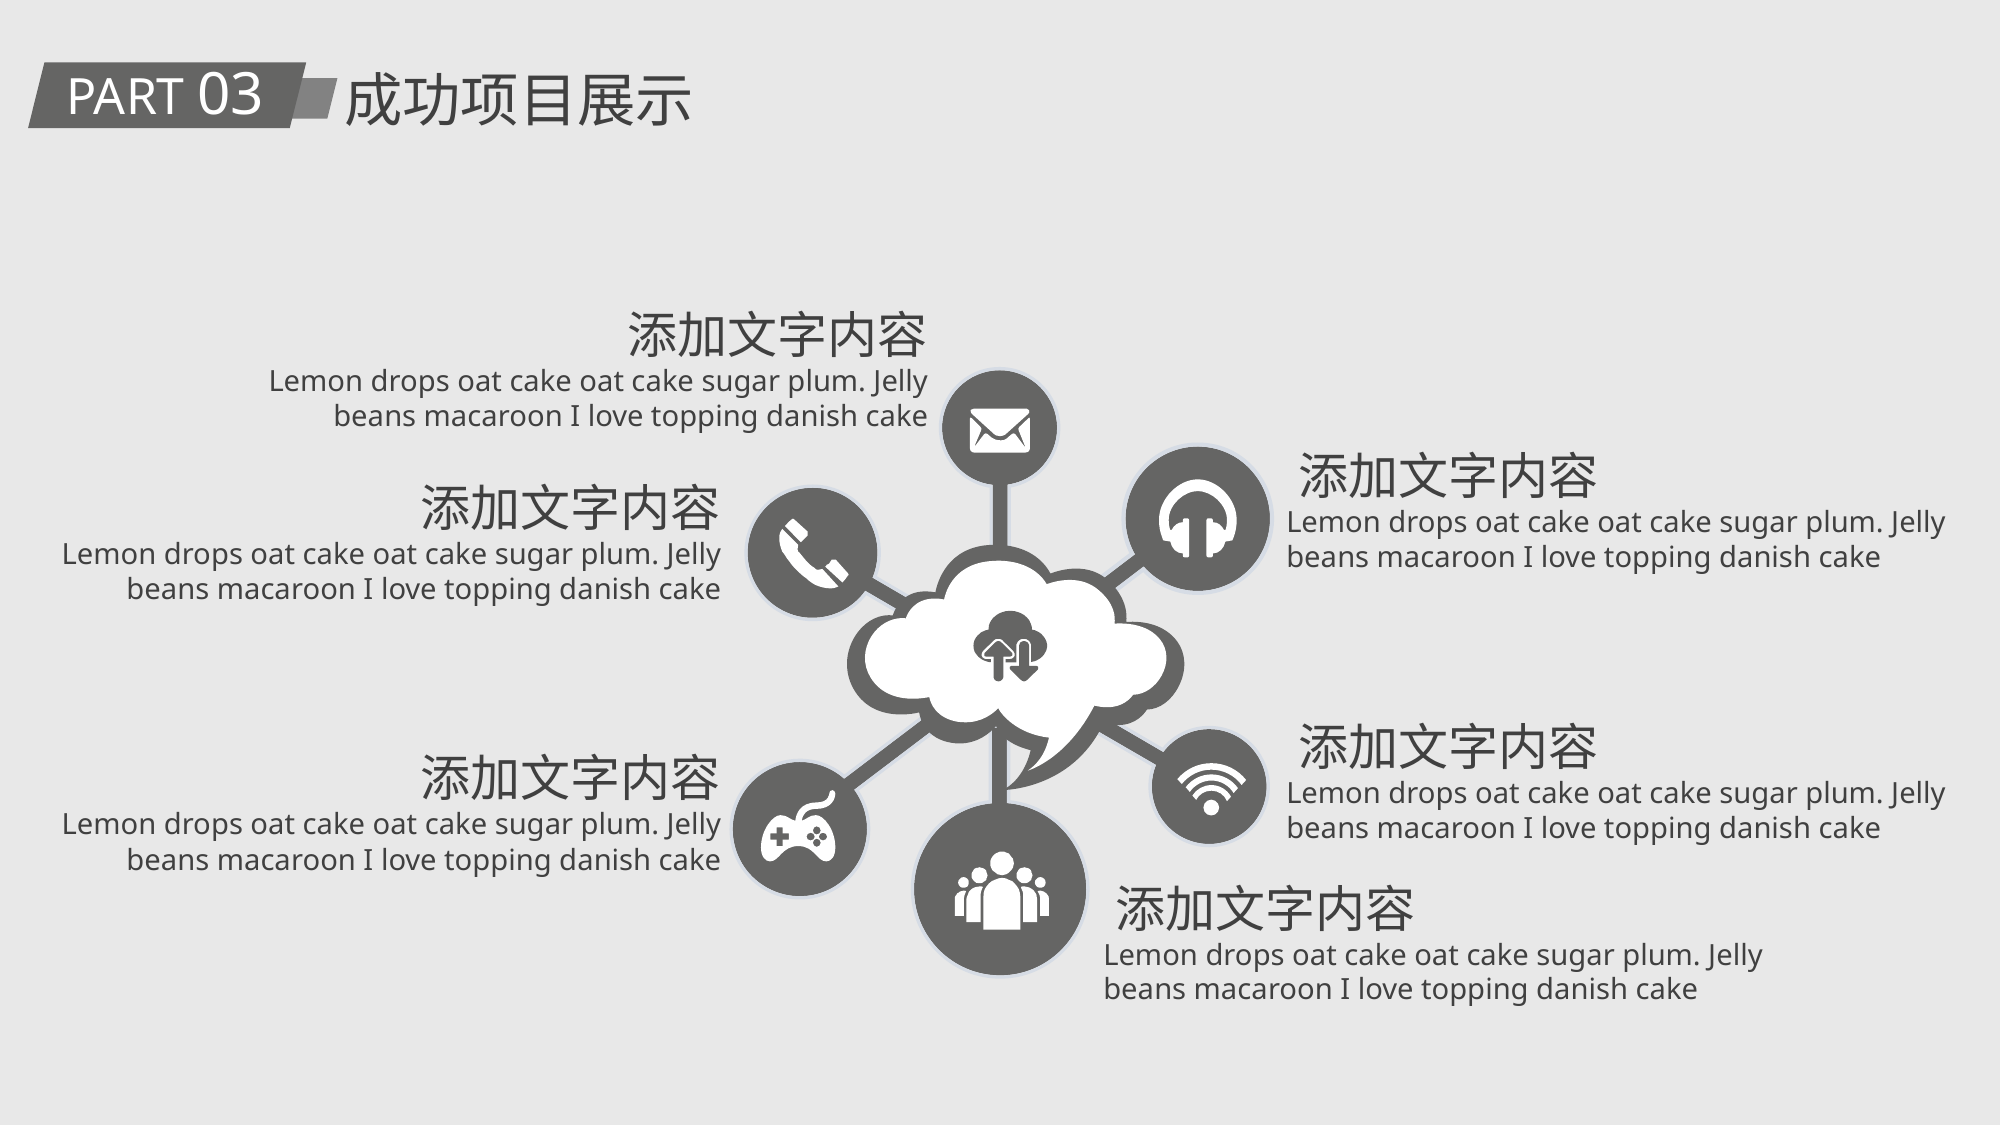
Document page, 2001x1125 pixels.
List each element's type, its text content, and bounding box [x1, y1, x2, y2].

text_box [1077, 869, 1796, 1022]
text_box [236, 296, 954, 449]
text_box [1260, 707, 1979, 860]
text_box [283, 61, 308, 130]
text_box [1260, 437, 1979, 590]
text_box 成功项目展示 [329, 55, 902, 141]
text_box [26, 61, 51, 130]
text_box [29, 739, 747, 892]
text_box PART 03 [51, 48, 283, 134]
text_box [720, 366, 1280, 979]
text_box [29, 469, 747, 622]
text_box [294, 77, 329, 120]
